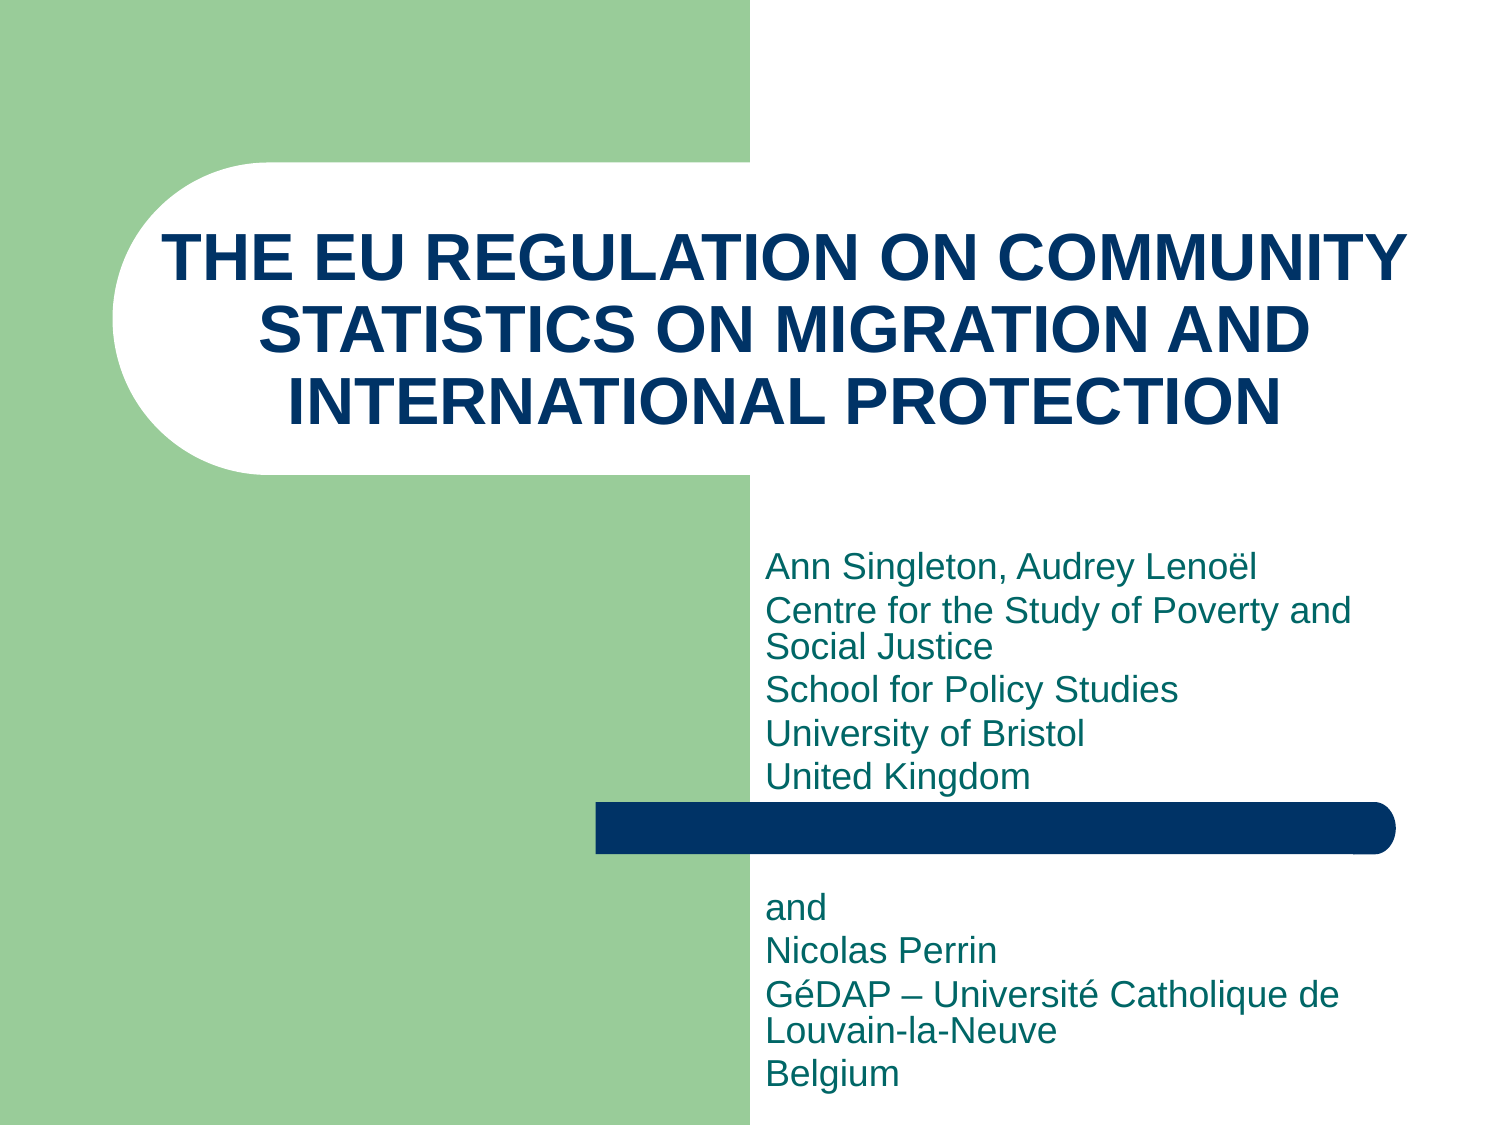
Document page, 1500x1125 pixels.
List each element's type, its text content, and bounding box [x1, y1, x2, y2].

subtitle Ann Singleton, Audrey Lenoël Centre for the Study of Poverty and Social Justice School for Policy Studies University of Bristol United Kingdom and Nicolas Perrin GéDAP – Université Catholique de Louvain-la-Neuve Belgium [749, 479, 1433, 1102]
title THE EU REGULATION ON COMMUNITY STATISTICS ON MIGRATION AND INTERNATIONAL PROTECTION [111, 152, 1460, 510]
